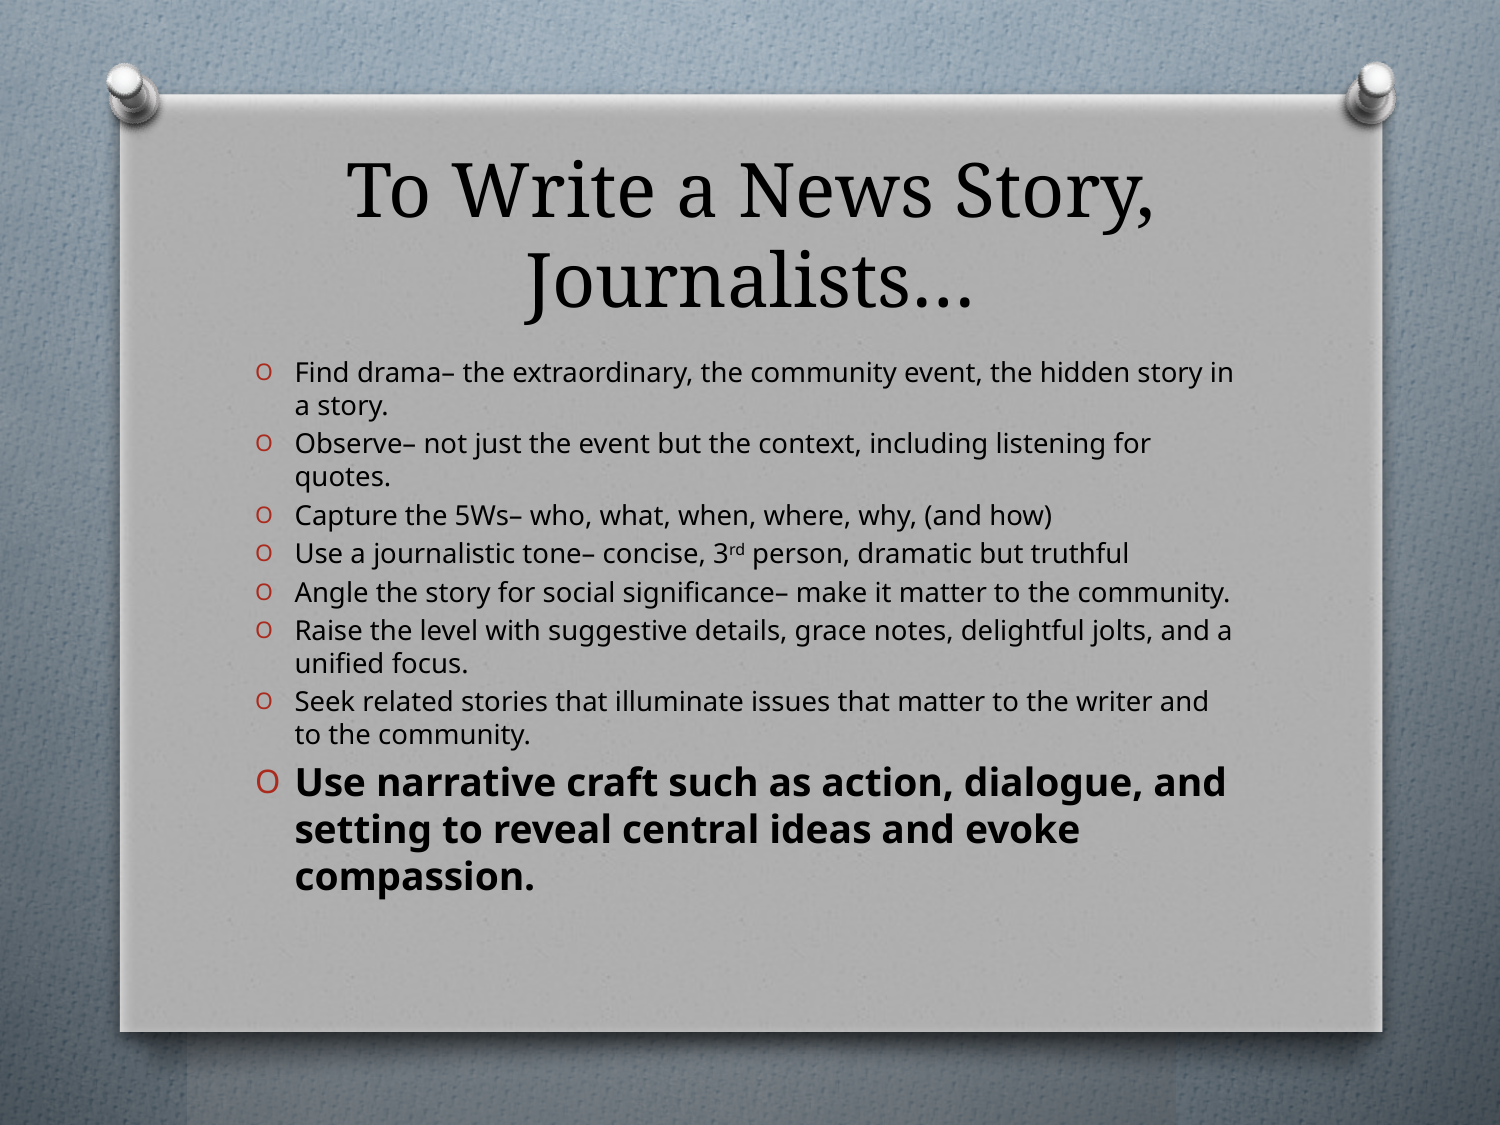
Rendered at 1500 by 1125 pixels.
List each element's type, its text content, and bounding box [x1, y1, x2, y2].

picture [1317, 35, 1439, 156]
picture [75, 29, 198, 153]
title To Write a News Story, Journalists… [179, 134, 1323, 332]
list Find drama– the extraordinary, the community event, the hidden story in a story. Observe– not just the event but the context, including listening for quotes. Capture the 5Ws– who, what, when, where, why, (and how) Use a journalistic tone– concise, 3rd person, dramatic but truthful Angle the story for social significance– make it matter to the community. Raise the level with suggestive details, grace notes, delightful jolts, and a unified focus. Seek related stories that illuminate issues that matter to the writer and to the community. Use narrative craft such as action, dialogue, and setting to reveal central ideas and evoke compassion. [240, 347, 1257, 939]
